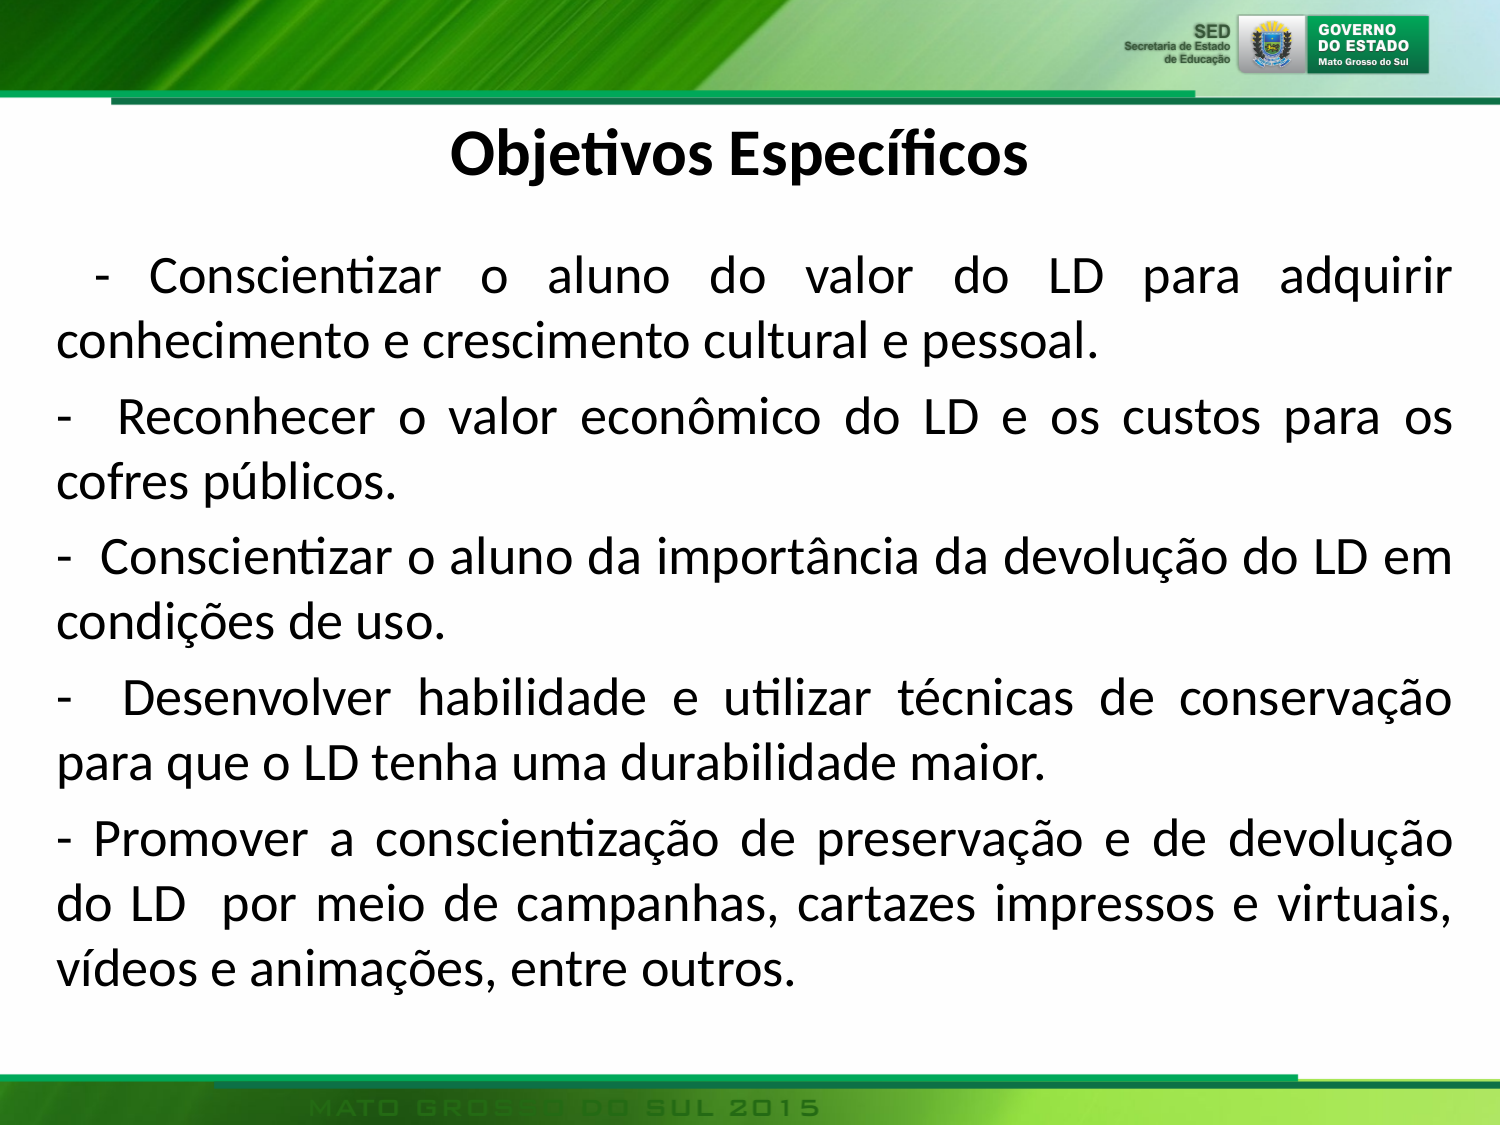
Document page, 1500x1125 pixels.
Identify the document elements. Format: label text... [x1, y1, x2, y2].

list - Conscientizar o aluno do valor do LD para adquirir conhecimento e crescimento cultural e pessoal. - Reconhecer o valor econômico do LD e os custos para os cofres públicos. - Conscientizar o aluno da importância da devolução do LD em condições de uso. - Desenvolver habilidade e utilizar técnicas de conservação para que o LD tenha uma durabilidade maior. - Promover a conscientização de preservação e de devolução do LD por meio de campanhas, cartazes impressos e virtuais, vídeos e animações, entre outros. [41, 231, 1471, 1125]
picture [0, 0, 1500, 1125]
text_box Objetivos Específicos [64, 66, 1415, 231]
